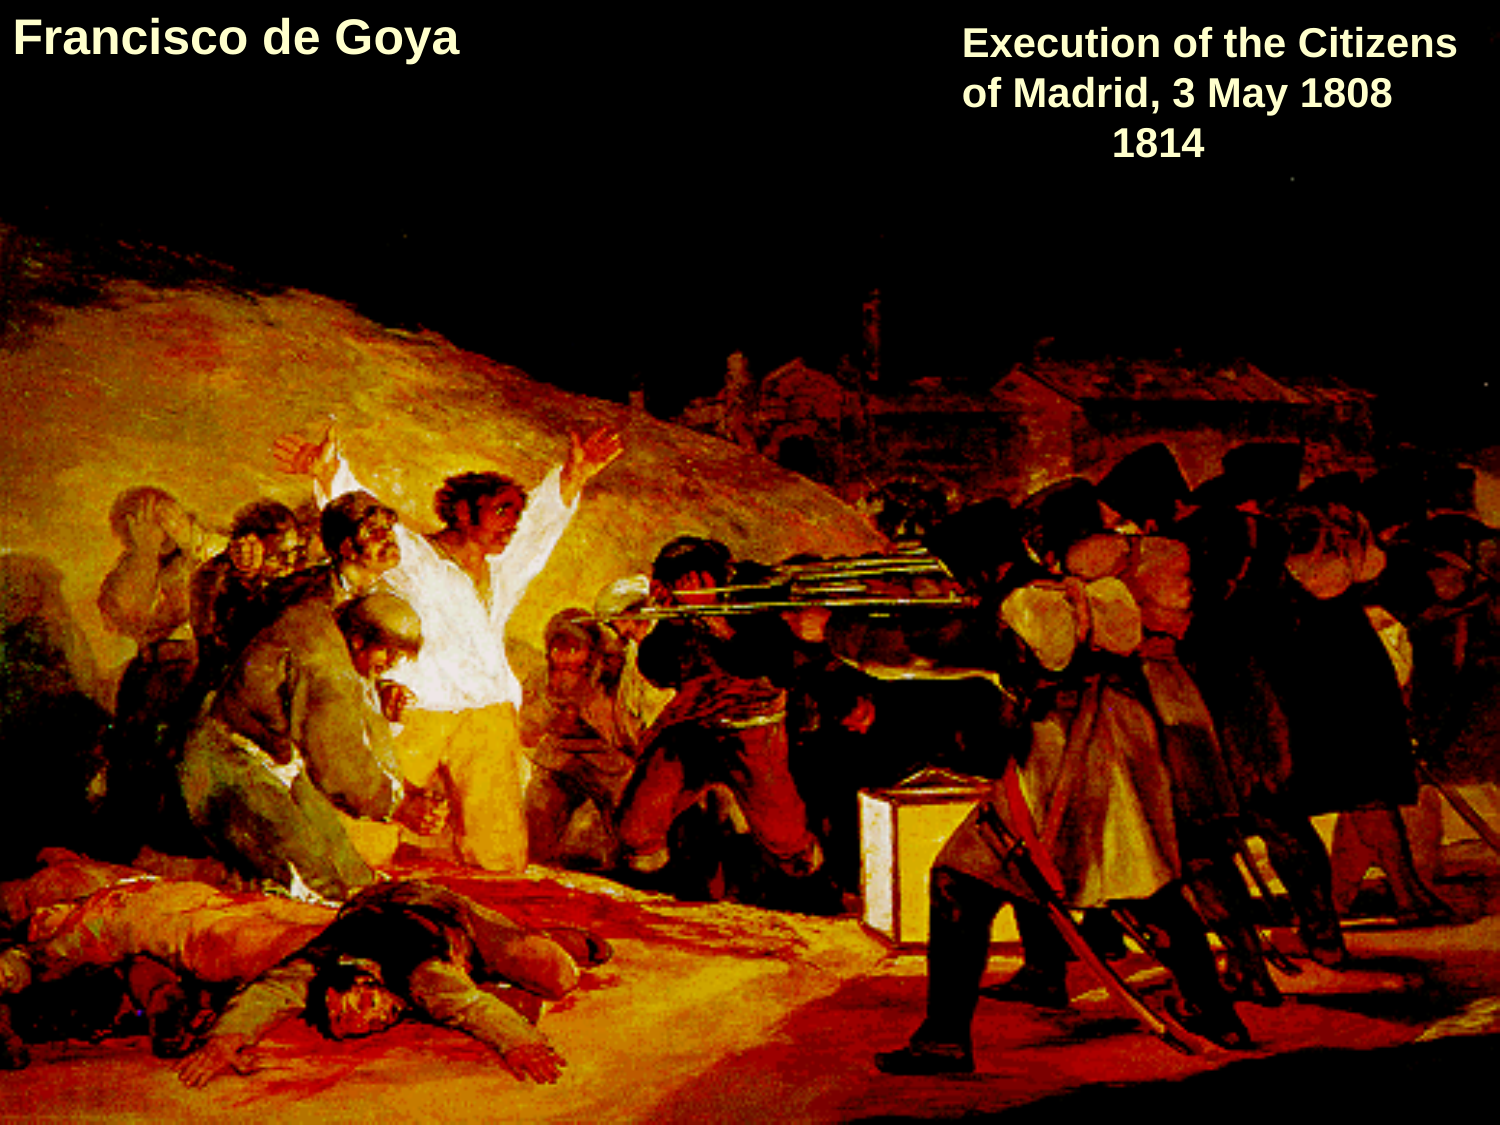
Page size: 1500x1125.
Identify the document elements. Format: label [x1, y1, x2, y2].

picture [0, 0, 1500, 1125]
text_box [0, 0, 1473, 174]
